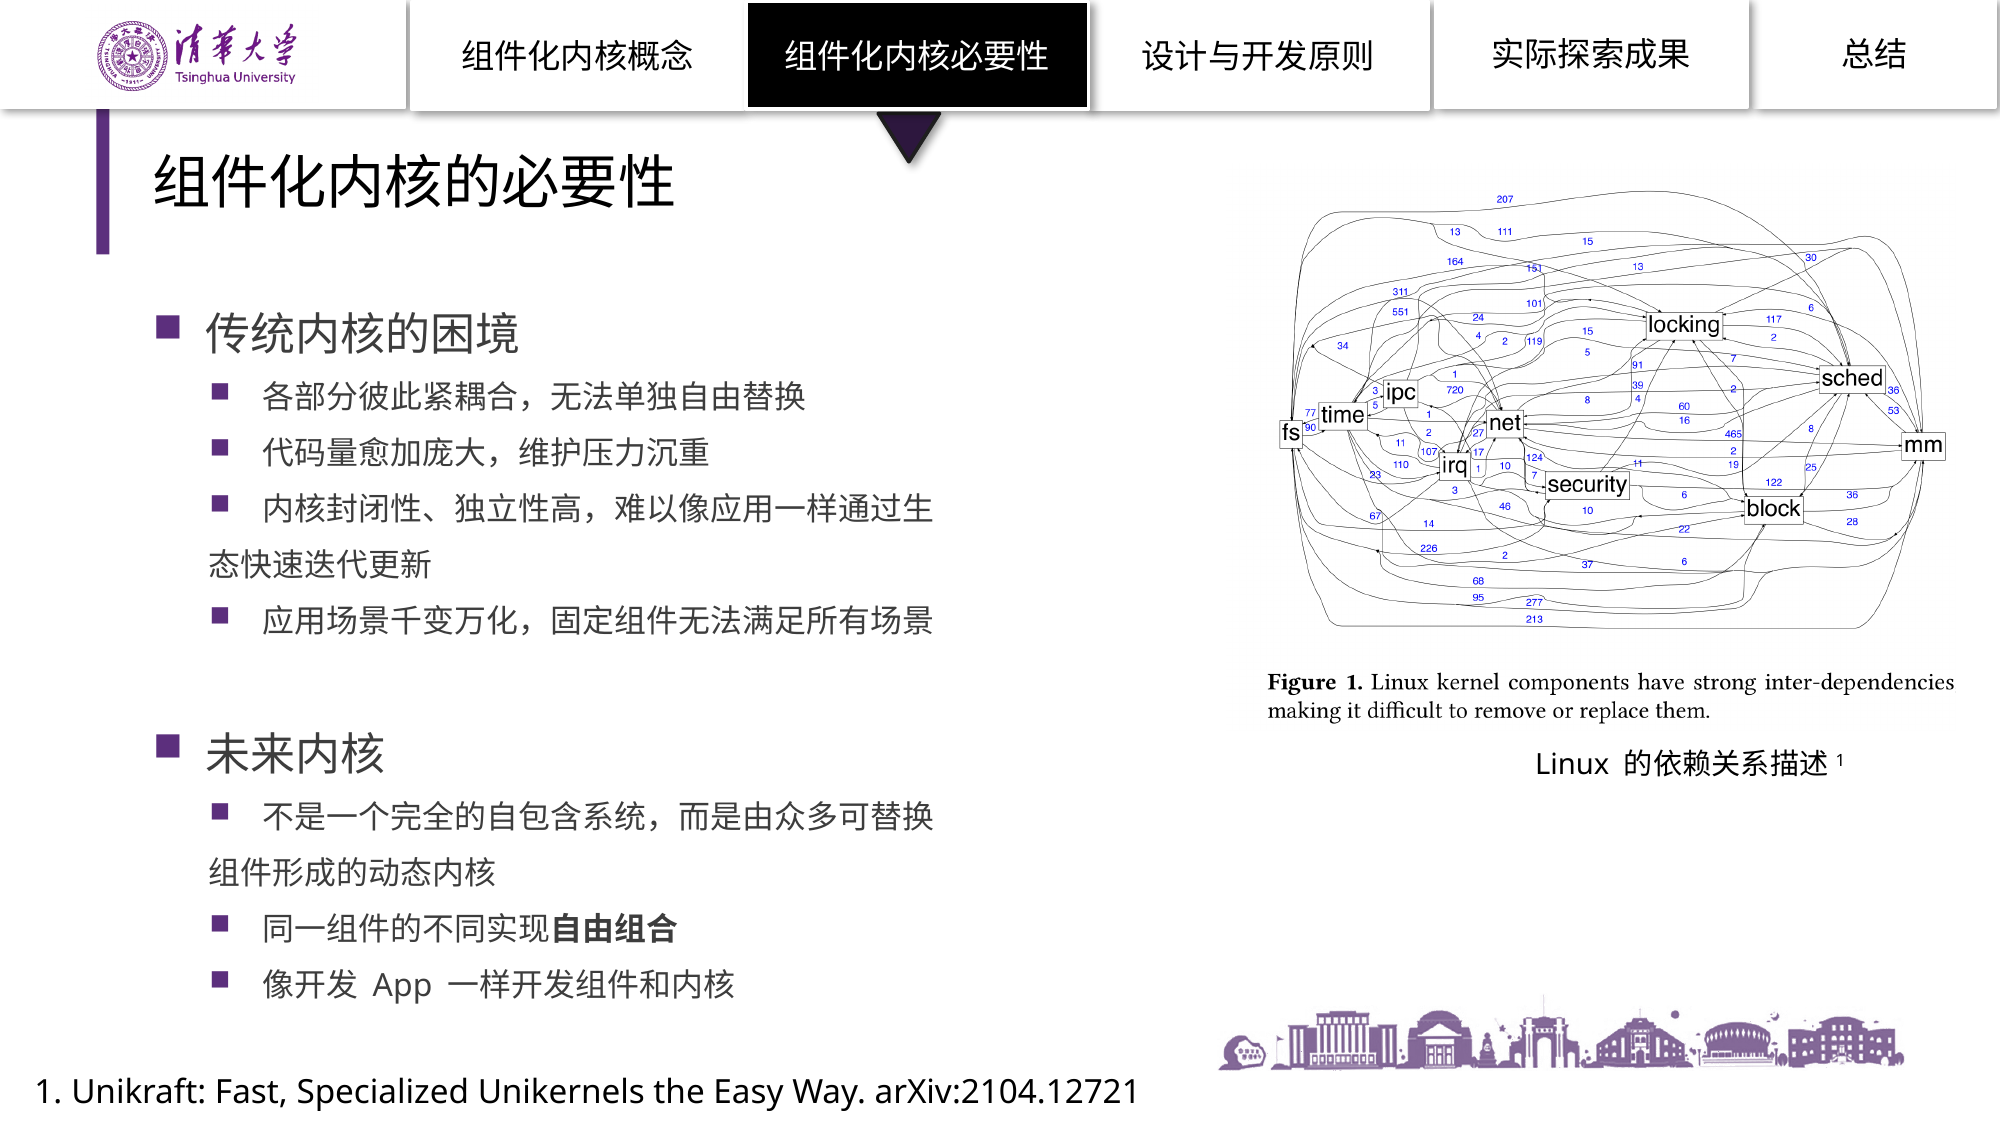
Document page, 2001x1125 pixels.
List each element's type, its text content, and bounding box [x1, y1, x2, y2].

text_box 设计与开发原则 [1095, 1, 1429, 110]
text_box 实际探索成果 [1435, 0, 1747, 108]
text_box 组件化内核概念 [411, 2, 744, 110]
text_box Linux 的依赖关系描述1 [1370, 738, 2000, 789]
title 组件化内核的必要性 [137, 116, 1863, 264]
picture [1226, 163, 1956, 731]
text_box 总结 [1754, 0, 1995, 108]
list 传统内核的困境 各部分彼此紧耦合，无法单独自由替换 代码量愈加庞大，维护压力沉重 内核封闭性、独立性高，难以像应用一样通过生 态快速迭代更新 应用场景千变万化，固定组件无法满足所有场景 未来内核 不是一个完全的自包含系统，而是由众多可替换 组件形成的动态内核 同一组件的不同实现自由组合 像开发 App 一样开发组件和内核 [137, 297, 1761, 1012]
text_box [881, 119, 936, 162]
text_box 1. Unikraft: Fast, Specialized Unikernels the Easy Way. arXiv:2104.12721 [19, 1062, 1342, 1118]
picture [1217, 993, 1905, 1071]
text_box 组件化内核必要性 [745, 1, 1089, 110]
picture [85, 4, 319, 103]
text_box [0, 0, 405, 108]
